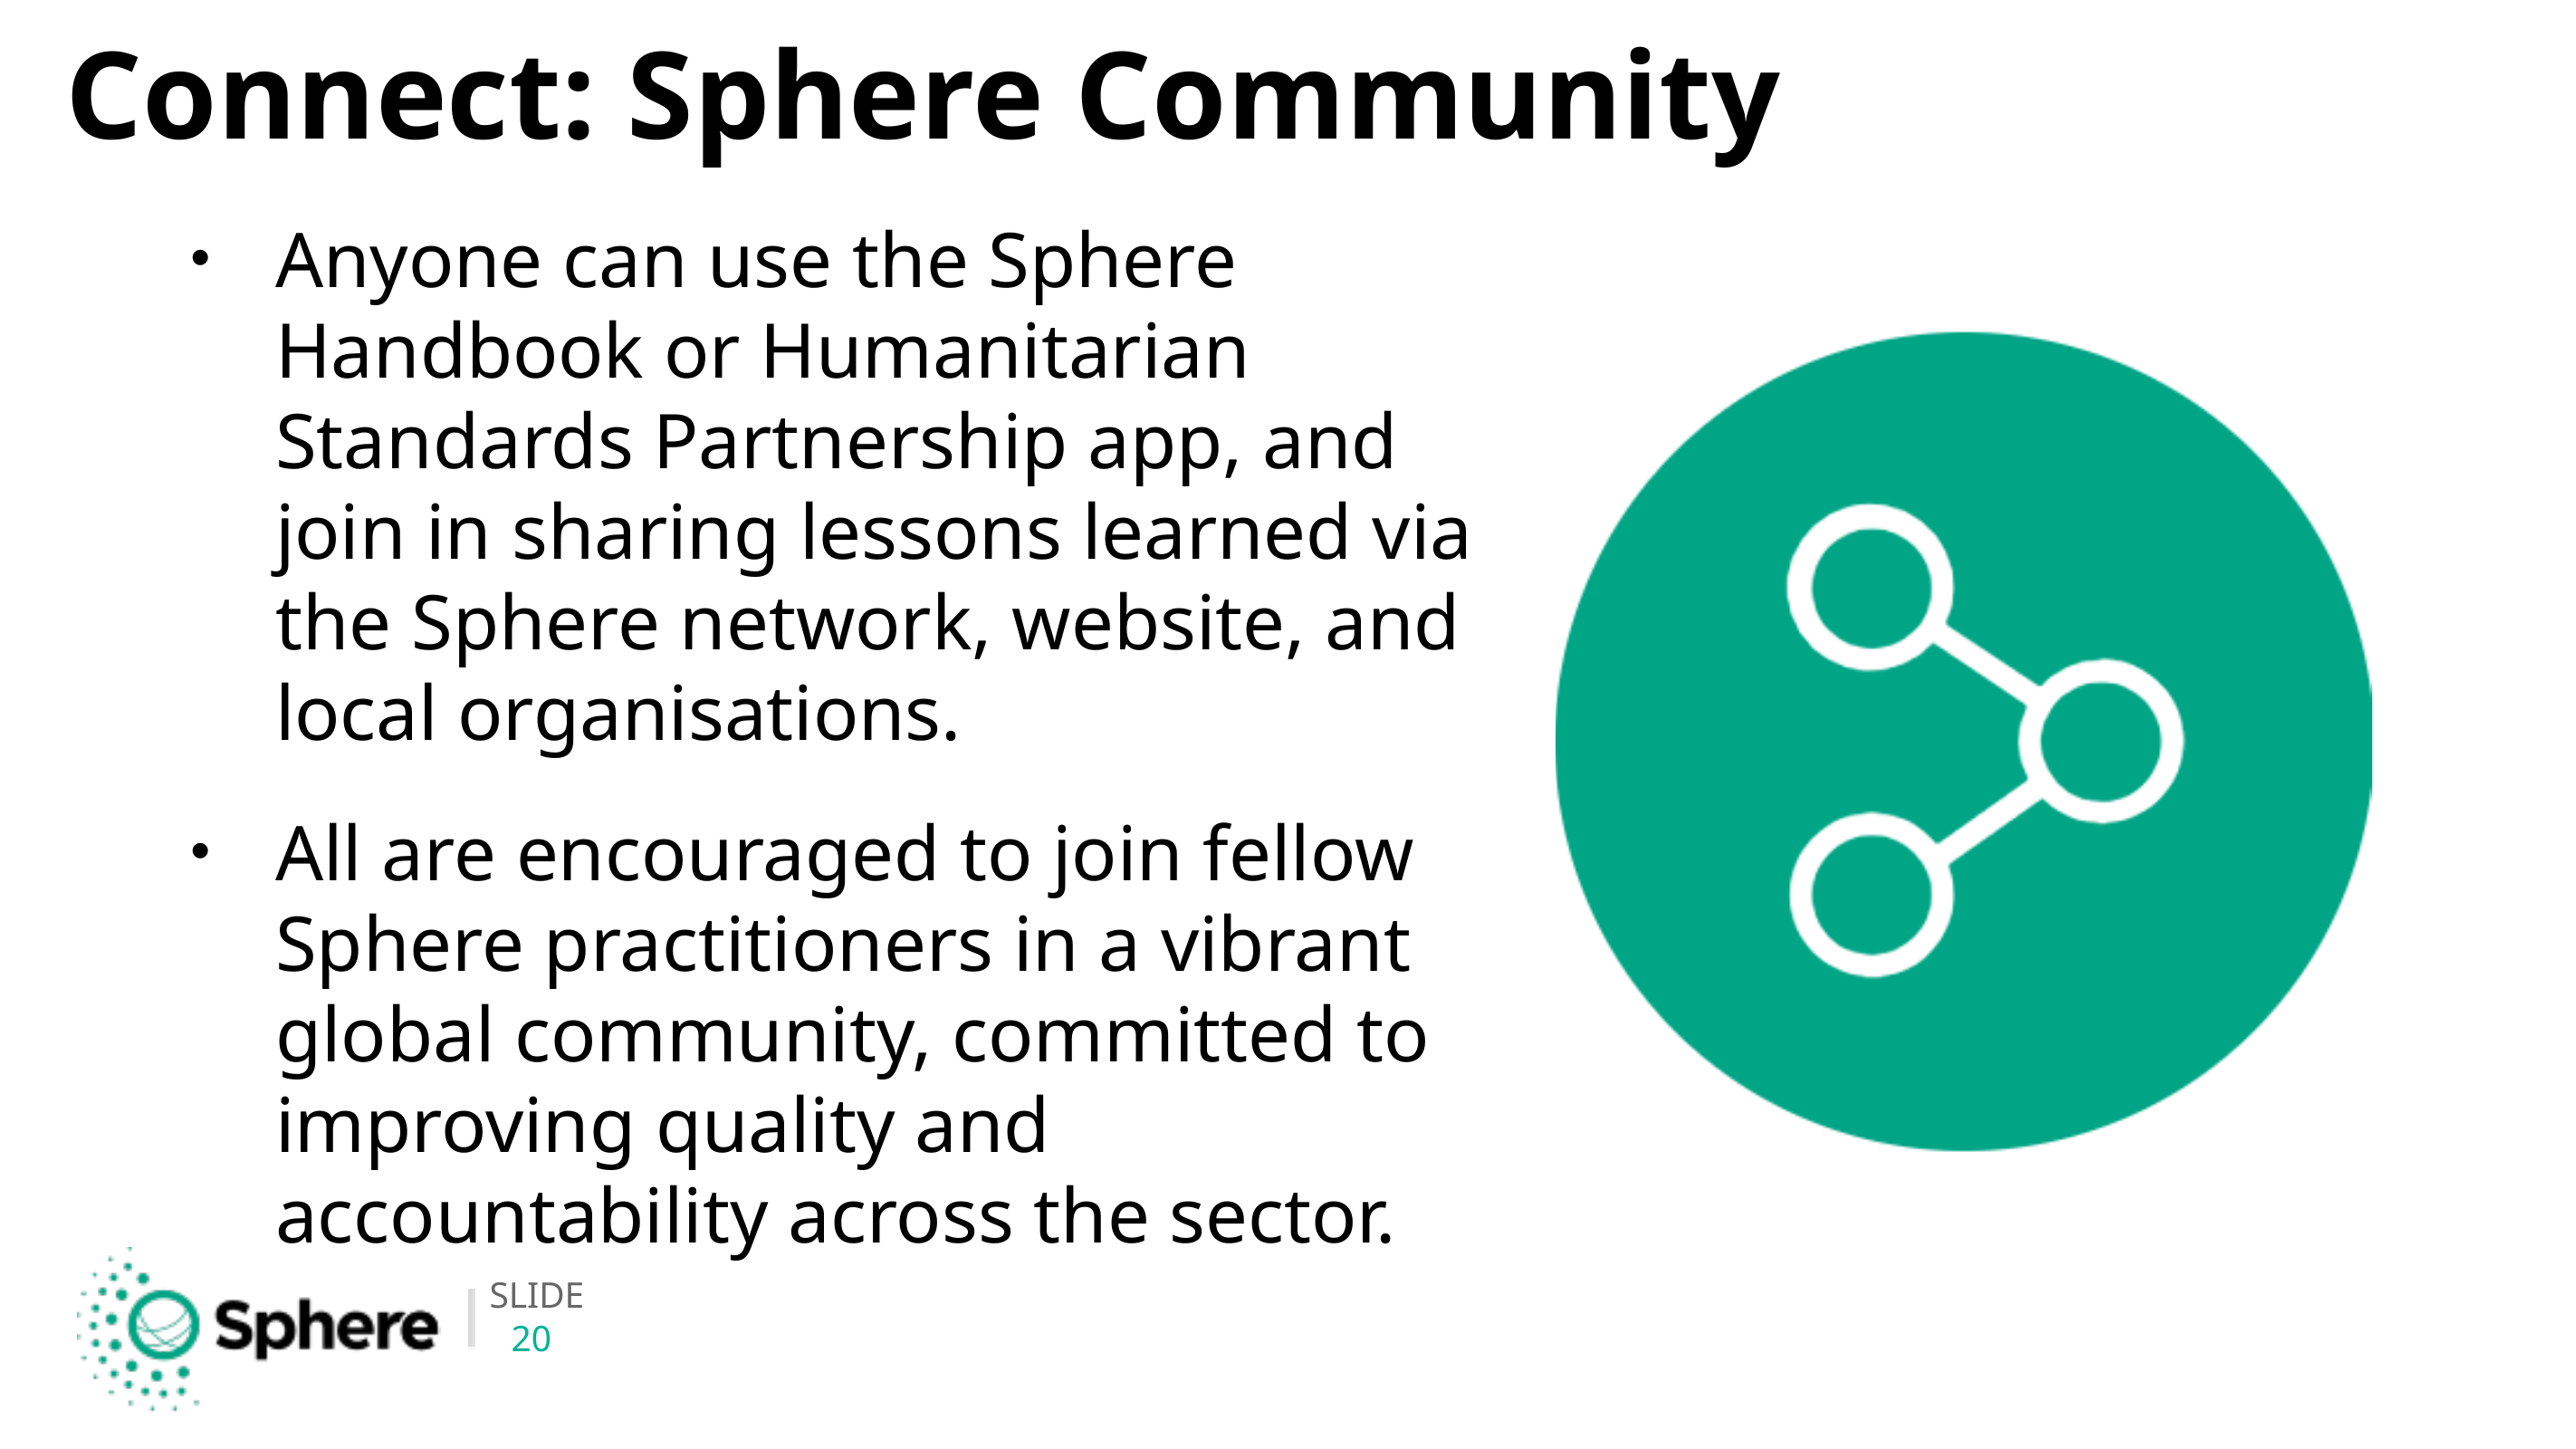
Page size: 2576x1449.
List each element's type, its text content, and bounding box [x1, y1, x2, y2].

list Anyone can use the Sphere Handbook or Humanitarian Standards Partnership app, and join in sharing lessons learned via the Sphere network, website, and local organisations. All are encouraged to join fellow Sphere practitioners in a vibrant global community, committed to improving quality and accountability across the sector. [182, 204, 1556, 1336]
slide_number 20 [503, 1308, 563, 1367]
picture [1555, 331, 2373, 1156]
title Connect: Sphere Community [57, 10, 2131, 179]
picture [77, 1247, 441, 1414]
picture [468, 1336, 479, 1349]
